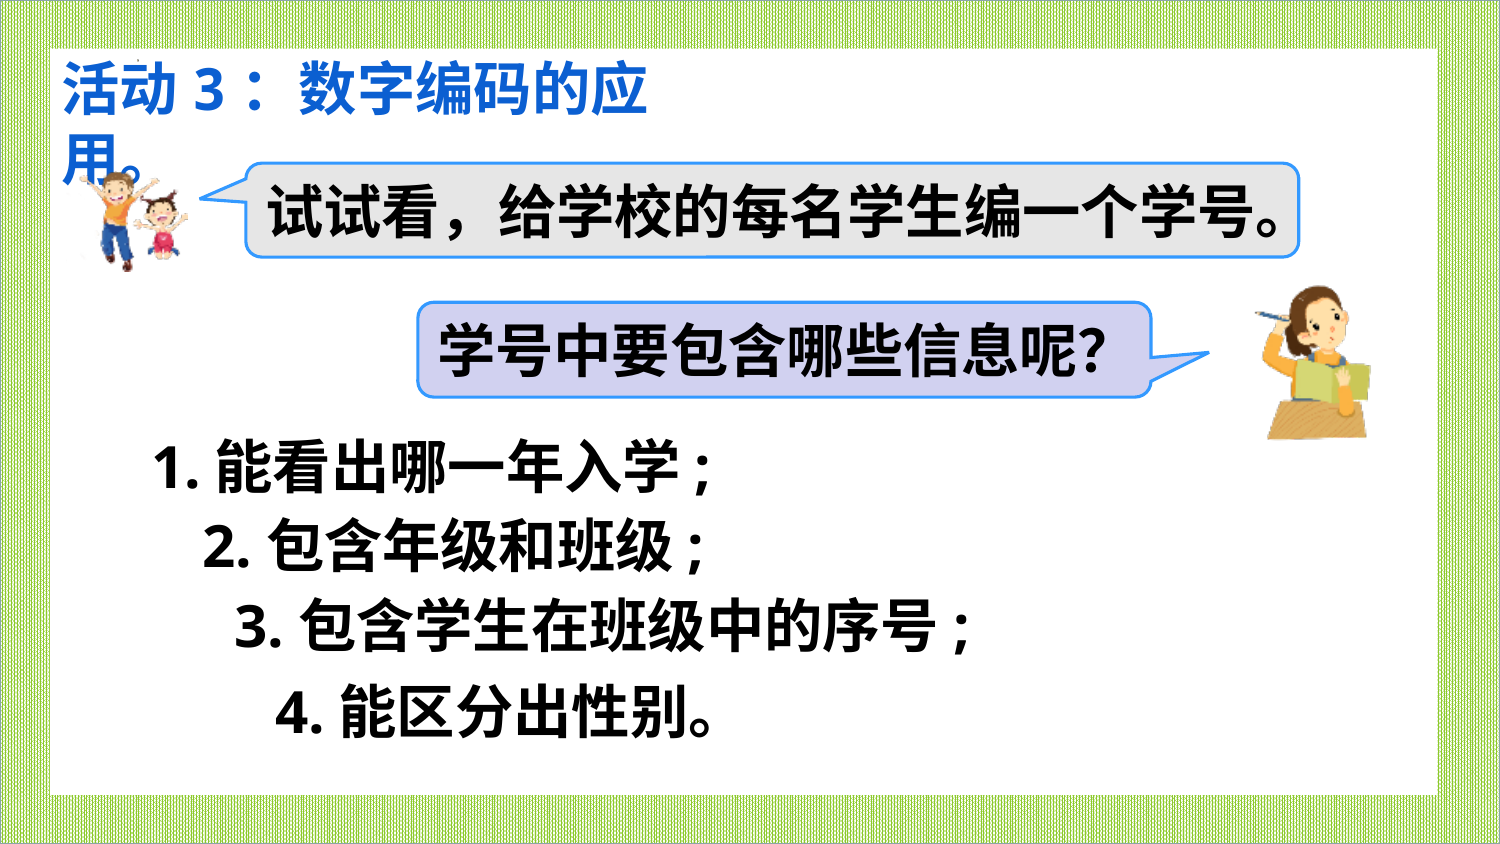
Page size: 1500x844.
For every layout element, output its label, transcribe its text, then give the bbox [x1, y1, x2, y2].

text_box 3.包含学生在班级中的序号; [219, 581, 988, 667]
text_box 4.能区分出性别。 [260, 667, 1028, 753]
picture [1210, 251, 1432, 474]
text_box 学号中要包含哪些信息呢？ [417, 302, 1210, 398]
text_box 1.能看出哪一年入学; [136, 423, 727, 508]
text_box 2.包含年级和班级; [187, 501, 852, 586]
picture [66, 171, 188, 272]
text_box 活动3：数字编码的应用。 [49, 46, 692, 198]
text_box 试试看，给学校的每名学生编一个学号。 [199, 163, 1299, 258]
